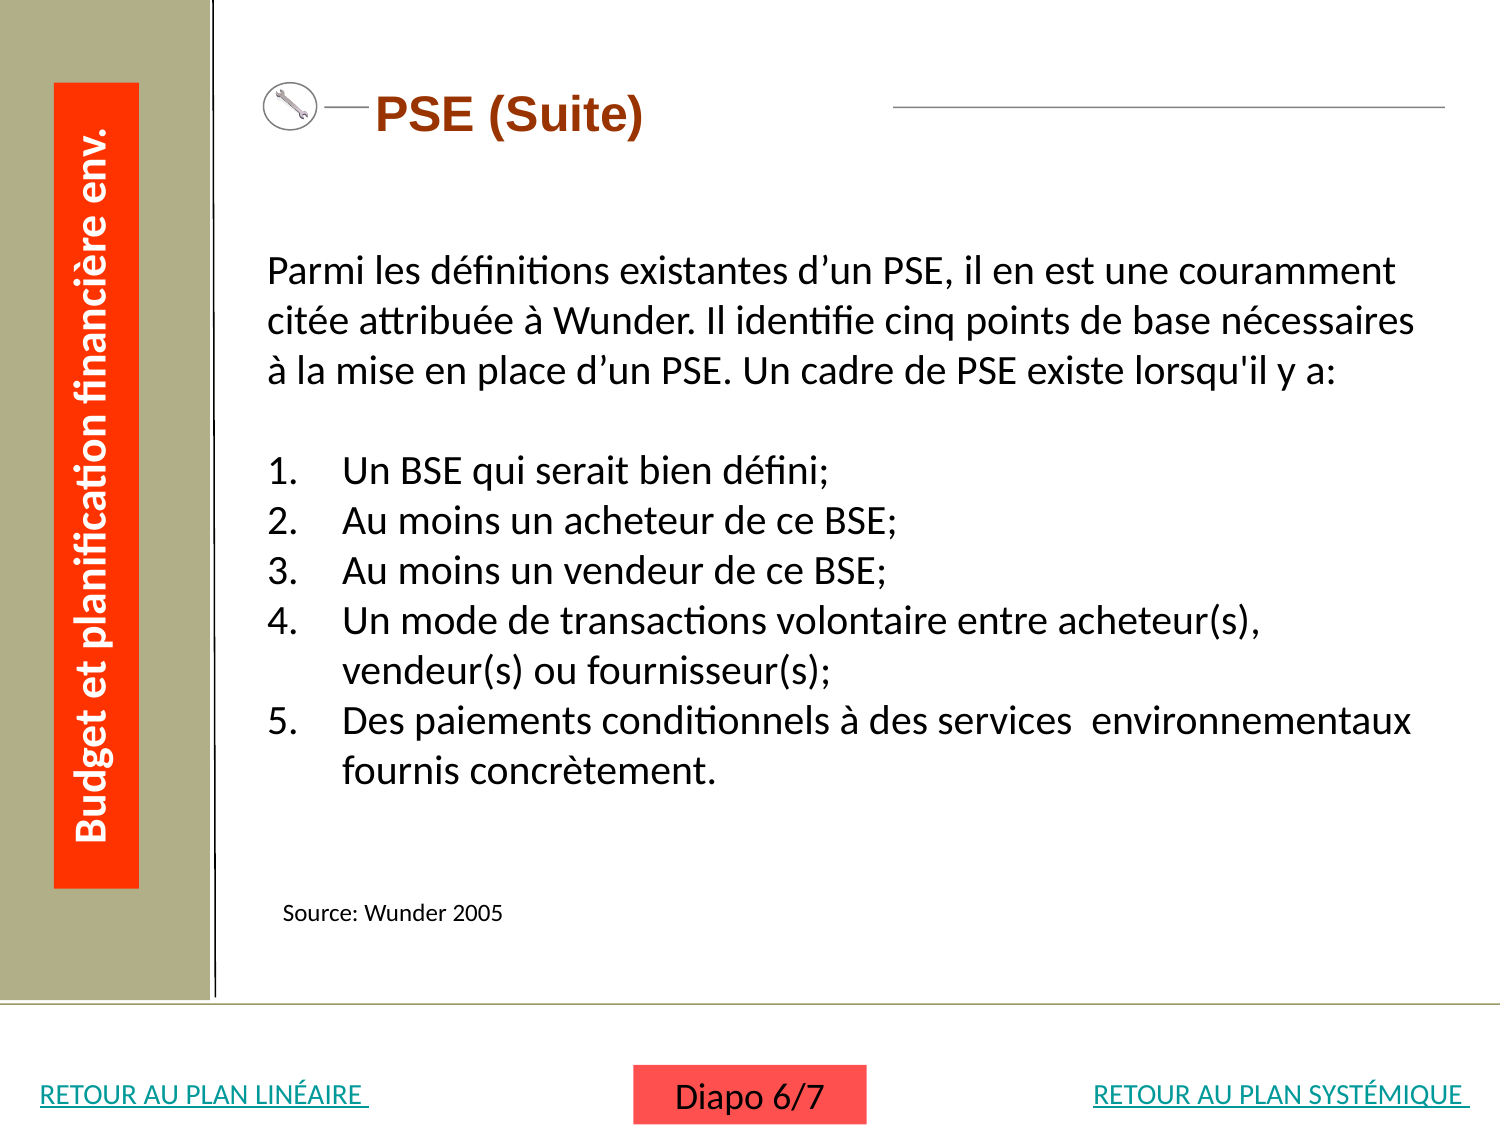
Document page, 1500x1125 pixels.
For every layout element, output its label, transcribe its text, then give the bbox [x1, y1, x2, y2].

text_box RETOUR AU PLAN LINÉAIRE [27, 1063, 623, 1122]
text_box [0, 0, 210, 1001]
text_box Budget et planification financière env. [53, 82, 139, 889]
text_box [263, 82, 317, 121]
text_box Diapo 6/7 [633, 1064, 867, 1125]
text_box PSE (Suite) [369, 62, 893, 157]
text_box Parmi les définitions existantes d’un PSE, il en est une couramment citée attribuée à Wunder. Il identifie cinq points de base nécessaires à la mise en place d’un PSE. Un cadre de PSE existe lorsqu'il y a: Un BSE qui serait bien défini; Au moins un acheteur de ce BSE; Au moins un vendeur de ce BSE; Un mode de transactions volontaire entre acheteur(s), vendeur(s) ou fournisseur(s); Des paiements conditionnels à des services environnementaux fournis concrètement. [252, 235, 1448, 947]
text_box RETOUR AU PLAN SYSTÉMIQUE [819, 1063, 1482, 1122]
text_box Source: Wunder 2005 [268, 889, 1004, 934]
picture [274, 89, 309, 120]
